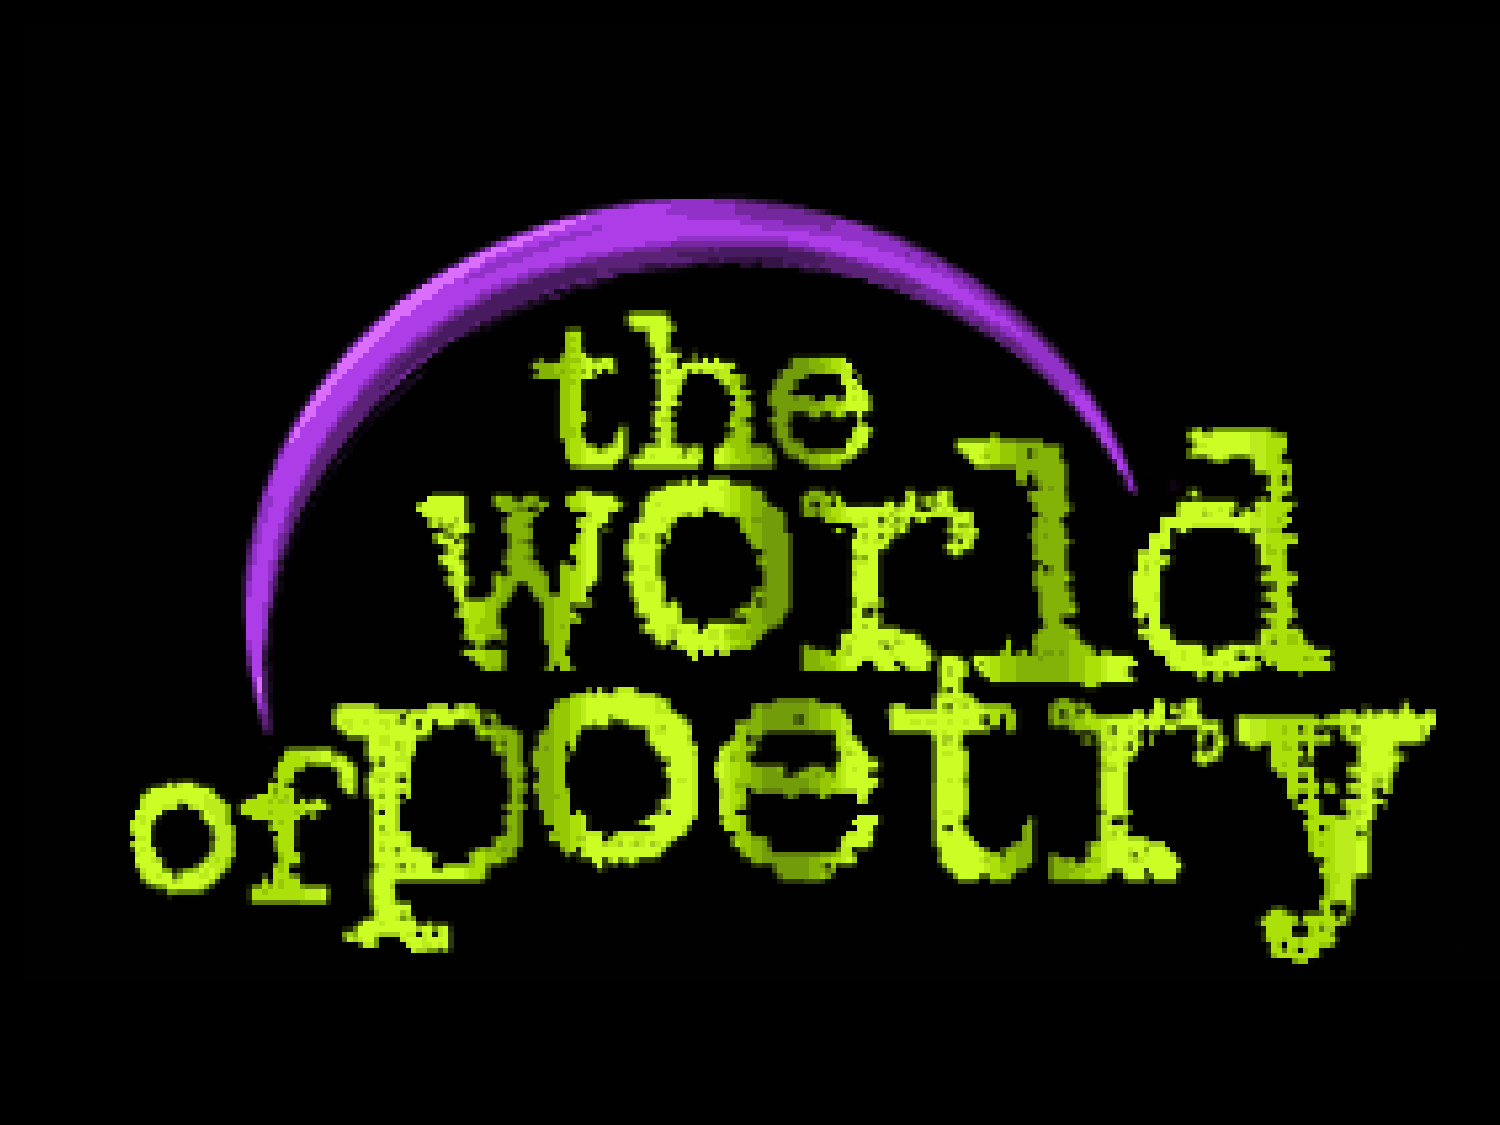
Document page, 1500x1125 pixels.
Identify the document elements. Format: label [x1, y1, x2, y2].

picture [24, 24, 1500, 981]
